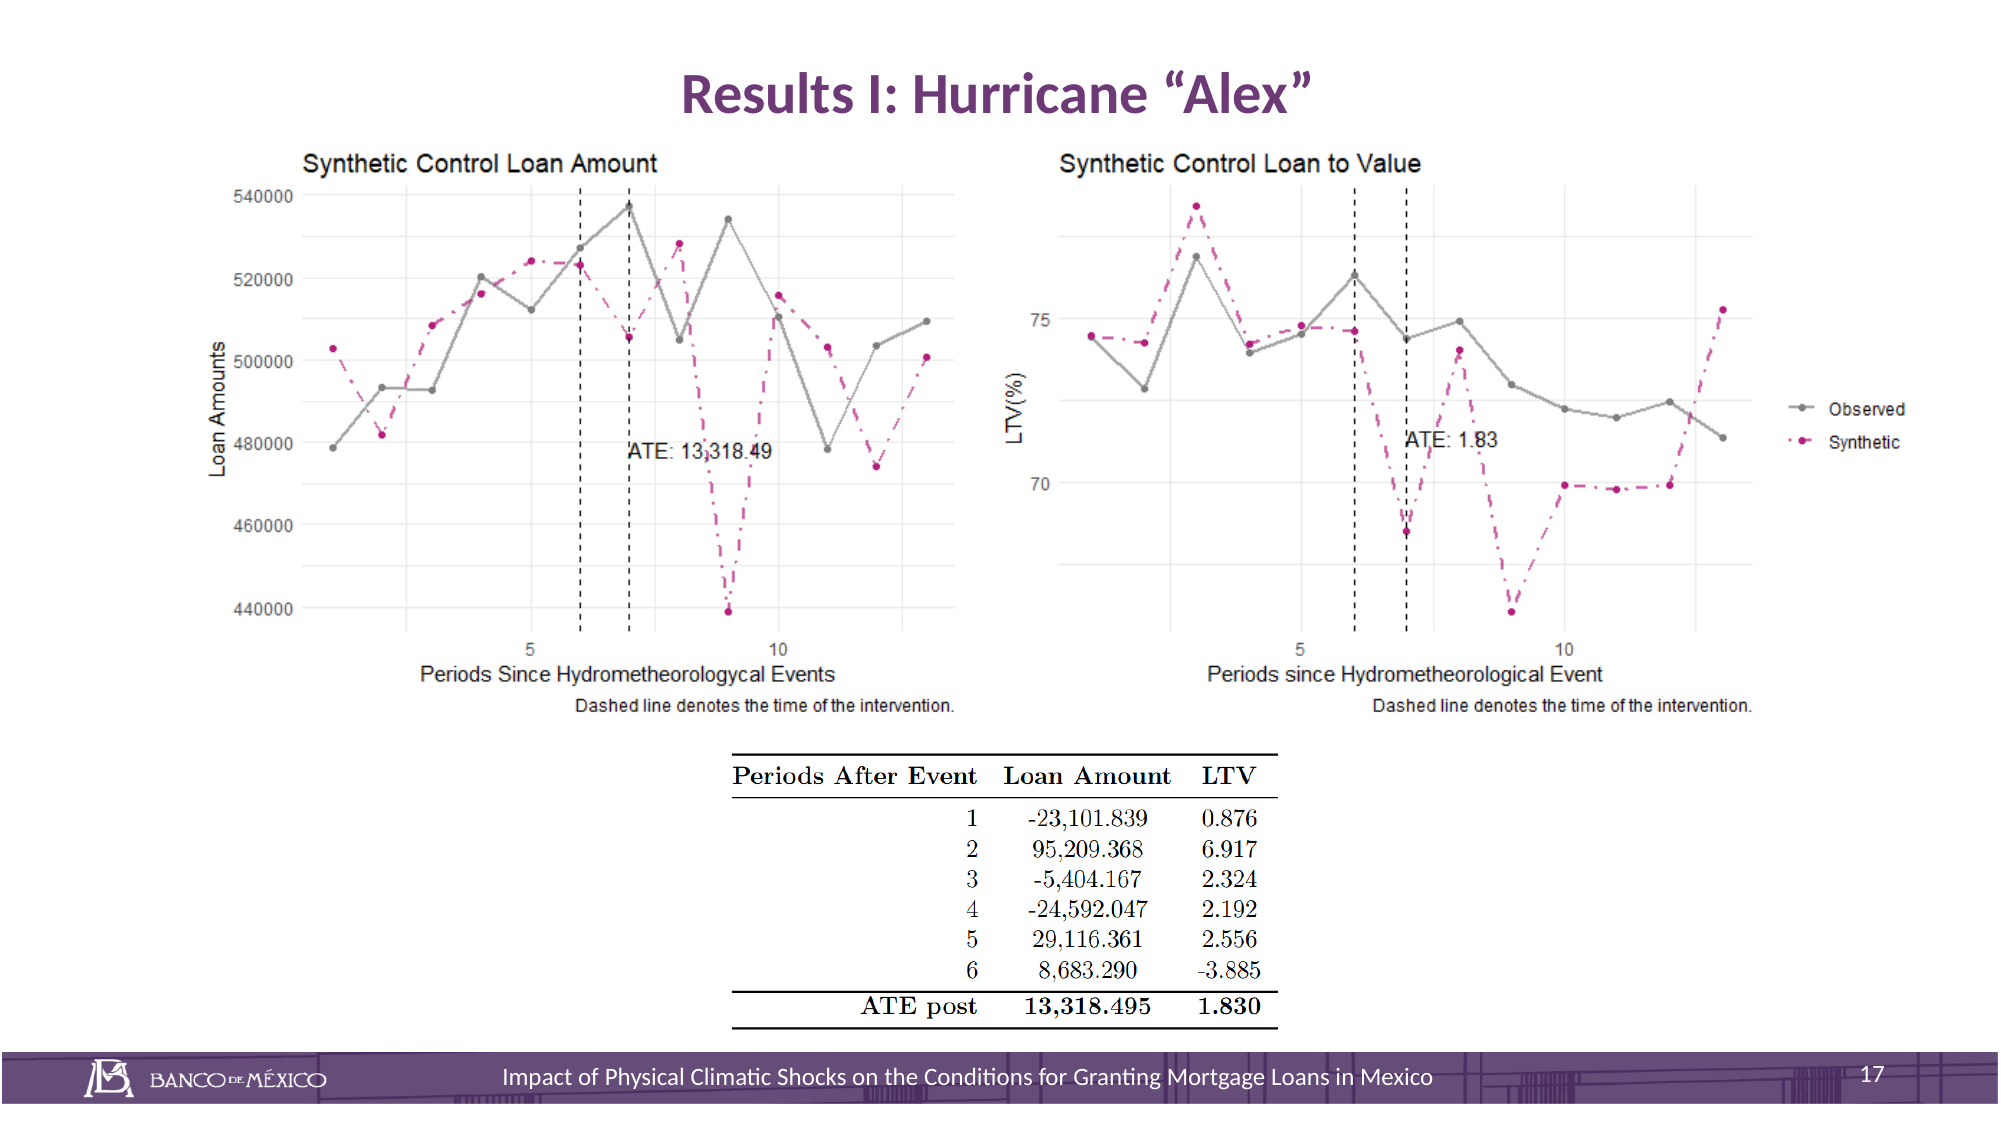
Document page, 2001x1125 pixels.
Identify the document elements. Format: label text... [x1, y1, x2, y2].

picture [721, 743, 1278, 1032]
text_box Impact of Physical Climatic Shocks on the Conditions for Granting Mortgage Loans in Mexico [452, 1060, 1485, 1121]
picture [1485, 1052, 1998, 1104]
title Results I: Hurricane “Alex” [97, 30, 1898, 149]
picture [993, 140, 1924, 726]
slide_number 17 [1433, 1042, 1900, 1103]
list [195, 140, 986, 725]
picture [2, 1052, 1433, 1104]
